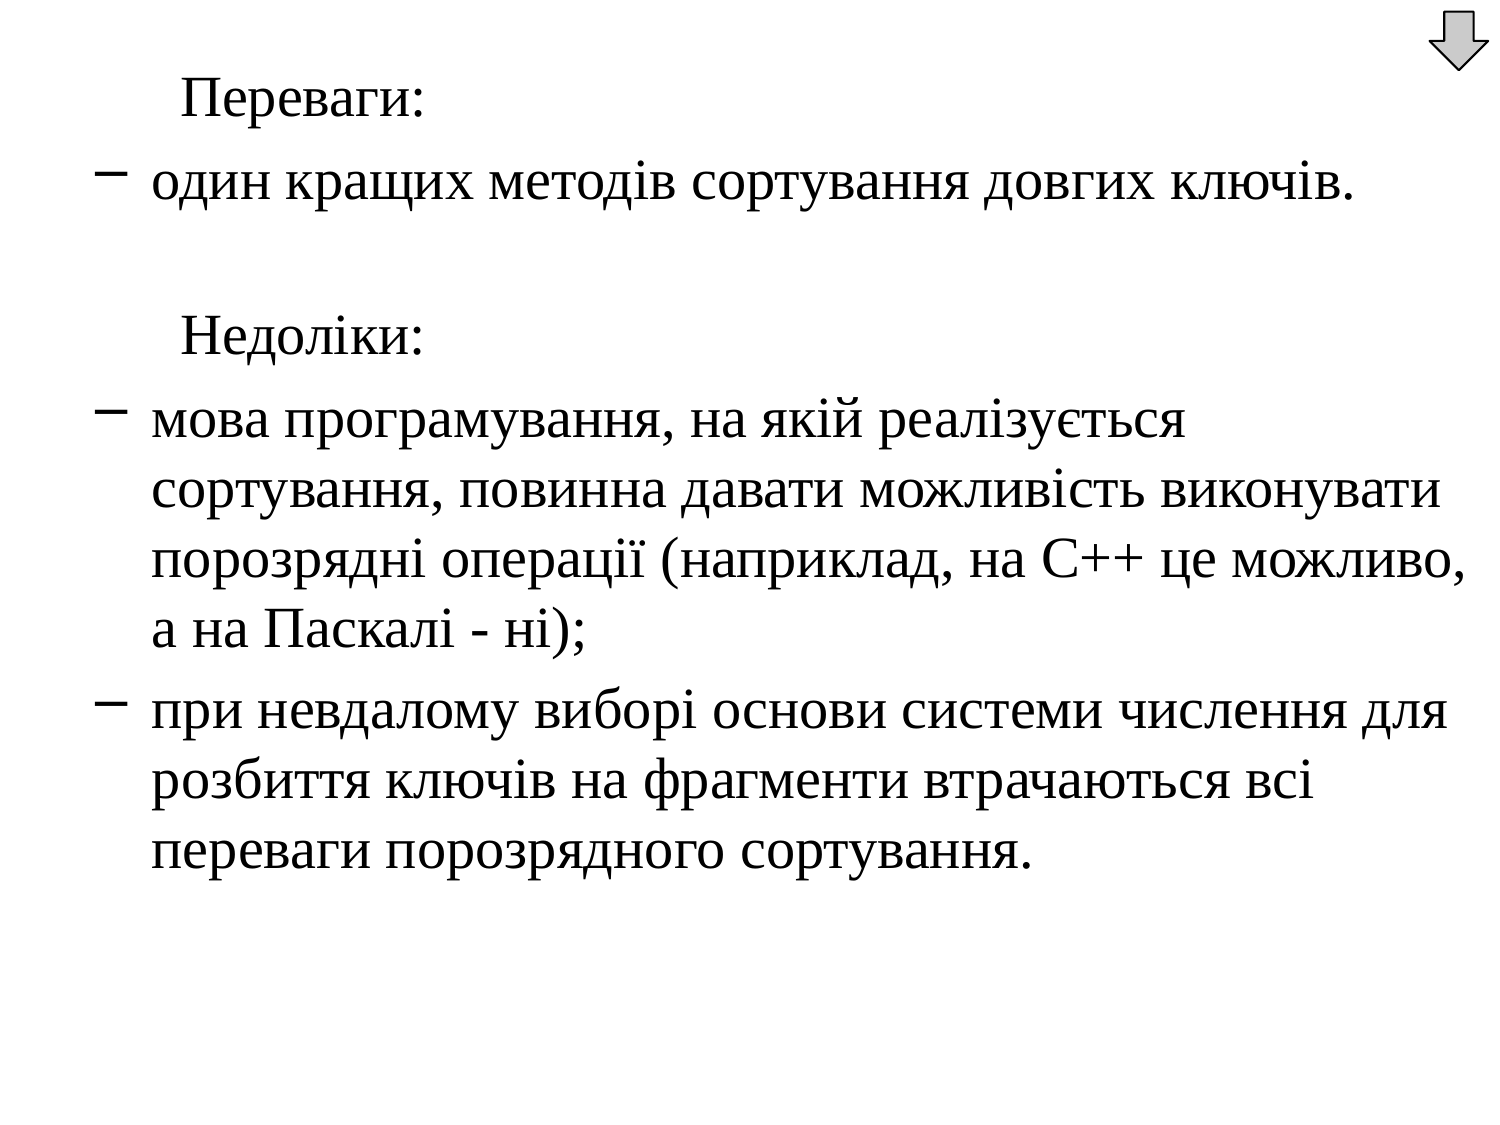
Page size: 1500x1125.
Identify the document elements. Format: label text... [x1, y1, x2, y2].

list Переваги: один кращих методів сортування довгих ключів. Недоліки: мова програмування, на якій реалізується сортування, повинна давати можливість виконувати порозрядні операції (наприклад, на С++ це можливо, а на Паскалі - ні); при невдалому виборі основи системи числення для розбиття ключів на фрагменти втрачаються всі переваги порозрядного сортування. [0, 58, 1500, 1125]
text_box [1429, 11, 1489, 71]
